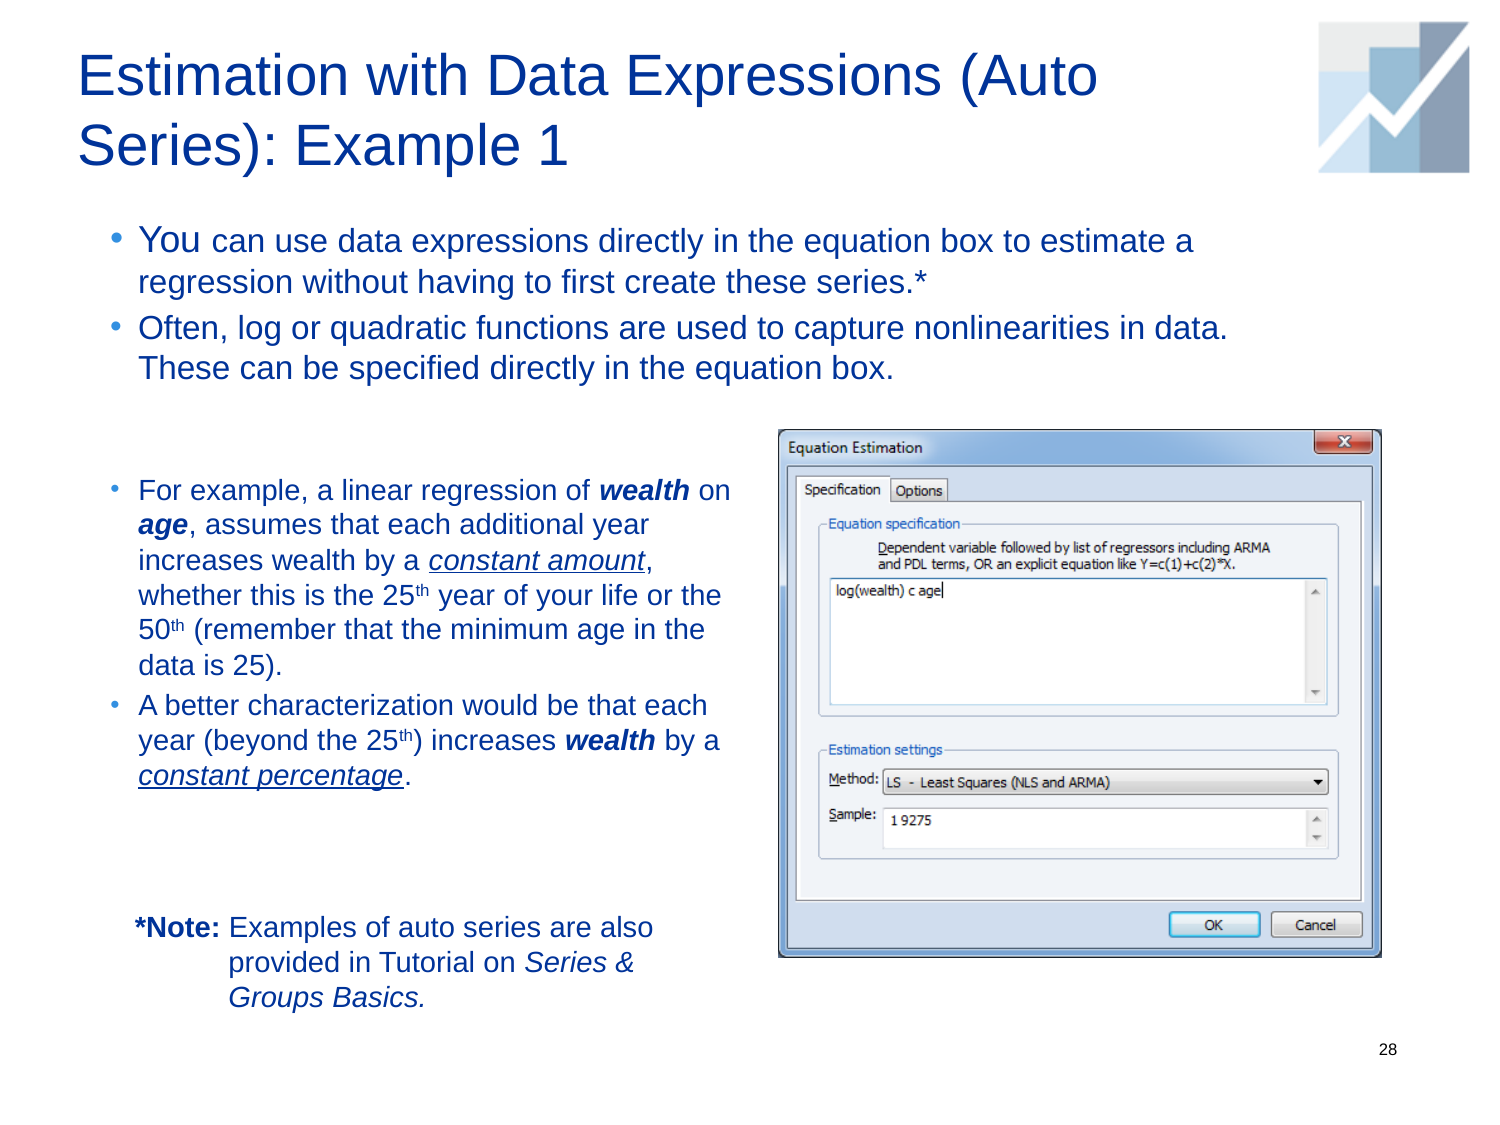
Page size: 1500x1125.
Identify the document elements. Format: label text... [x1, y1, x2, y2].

picture [1300, 11, 1479, 181]
title Estimation with Data Expressions (Auto Series): Example 1 [62, 0, 1297, 185]
text_box *Note: Examples of auto series are also provided in Tutorial on Series & Groups Basics. [120, 901, 754, 1022]
text_box You can use data expressions directly in the equation box to estimate a regression without having to first create these series.* Often, log or quadratic functions are used to capture nonlinearities in data. These can be specified directly in the equation box. [95, 207, 1342, 430]
slide_number 28 [1262, 1015, 1413, 1067]
picture [778, 429, 1383, 958]
list For example, a linear regression of wealth on age, assumes that each additional year increases wealth by a constant amount, whether this is the 25th year of your life or the 50th (remember that the minimum age in the data is 25). A better characterization would be that each year (beyond the 25th) increases wealth by a constant percentage. [95, 463, 770, 873]
